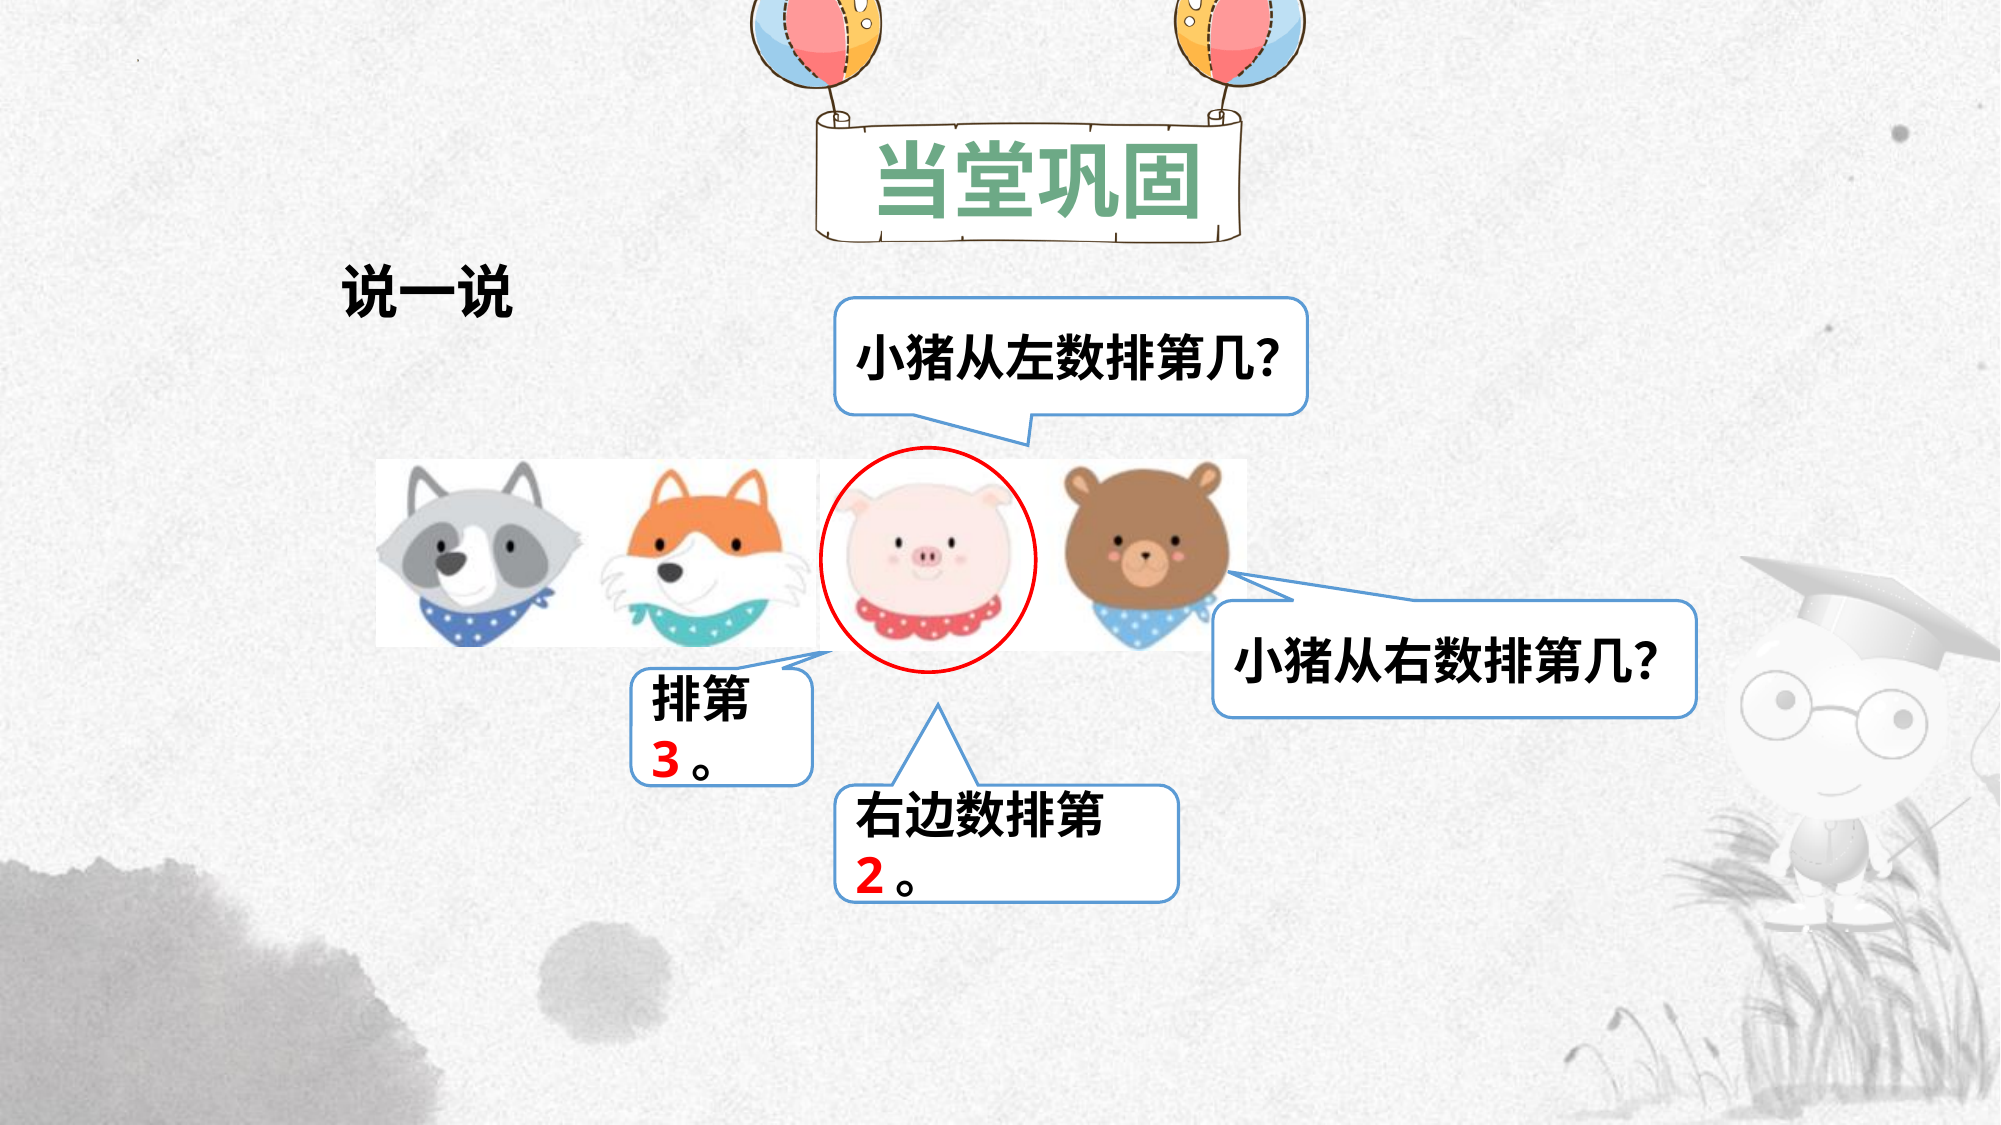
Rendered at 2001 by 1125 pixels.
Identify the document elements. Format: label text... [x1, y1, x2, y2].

text_box 排第3。 [629, 651, 833, 787]
text_box 说一说 [325, 247, 571, 333]
picture [0, 0, 2001, 1125]
text_box 小猪从右数排第几？ [1211, 573, 1698, 719]
text_box [863, 651, 993, 674]
text_box 小猪从左数排第几？ [917, 417, 1033, 447]
text_box 右边数排第2。 [833, 702, 1180, 904]
text_box [879, 446, 978, 459]
